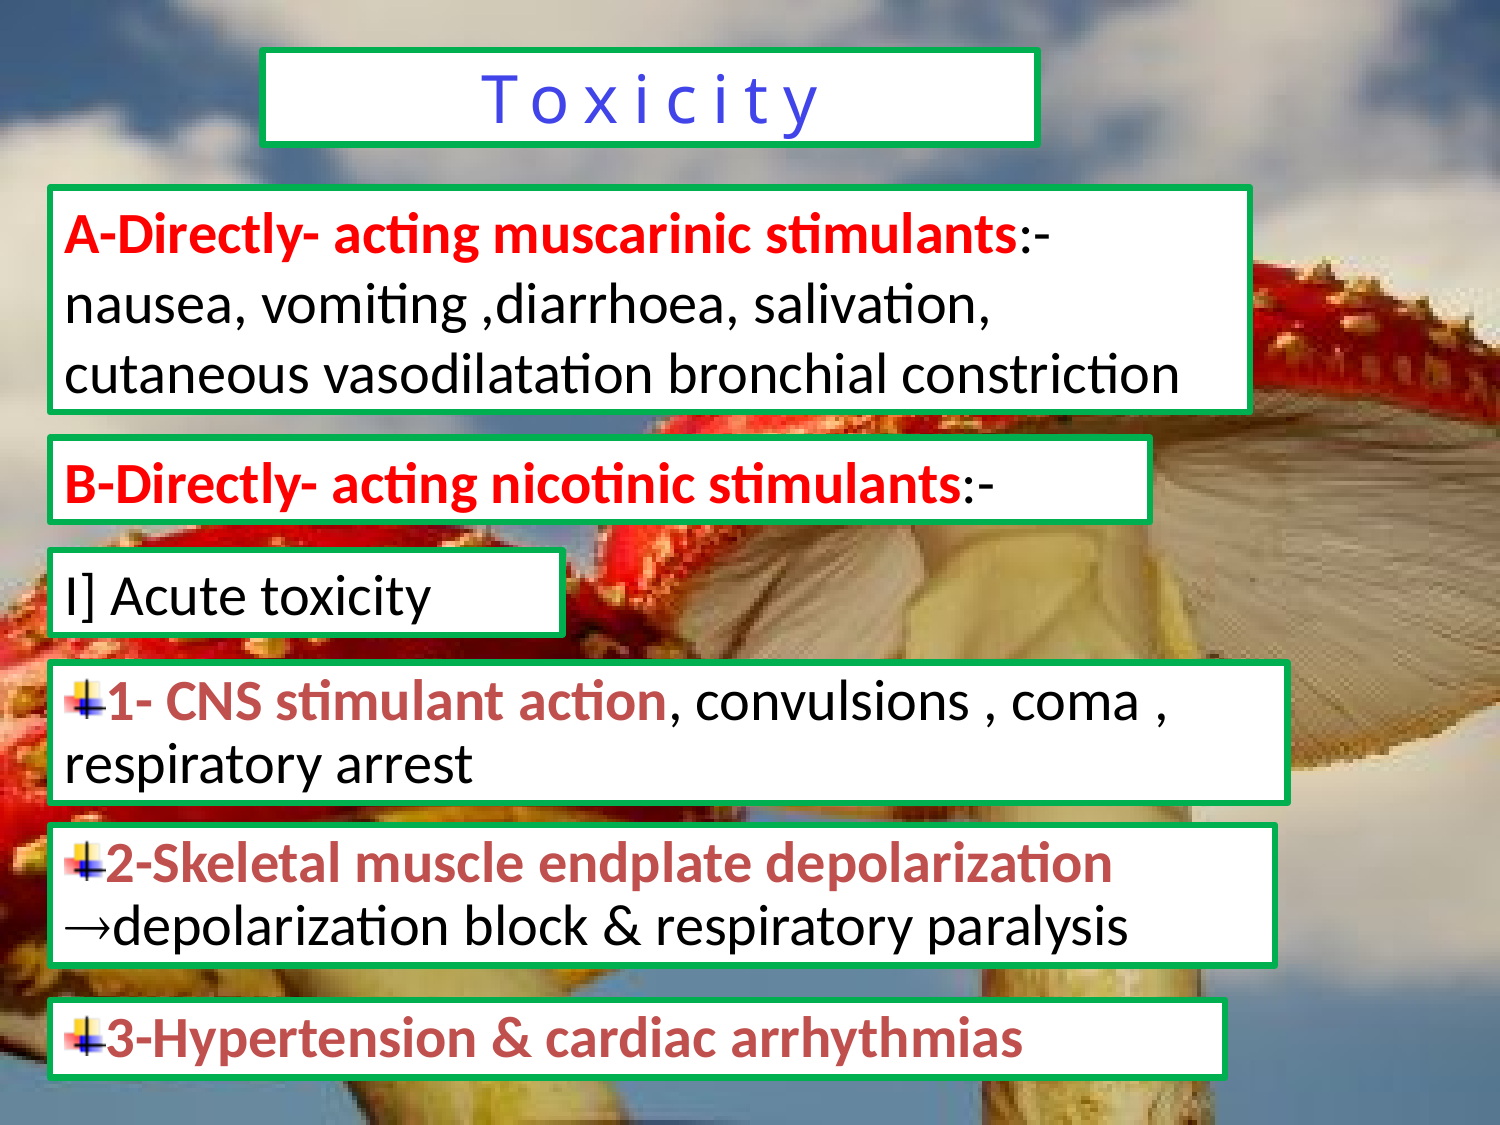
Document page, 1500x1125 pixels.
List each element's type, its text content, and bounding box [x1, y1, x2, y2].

text_box 1- CNS stimulant action, convulsions , coma , respiratory arrest [50, 662, 1288, 804]
text_box 2-Skeletal muscle endplate depolarization depolarization block & respiratory paralysis [50, 824, 1275, 966]
text_box Toxicity [262, 49, 1038, 145]
text_box B-Directly- acting nicotinic stimulants:- [50, 437, 1150, 523]
text_box I] Acute toxicity [49, 549, 563, 635]
text_box 3-Hypertension & cardiac arrhythmias [50, 999, 1225, 1078]
text_box A-Directly- acting muscarinic stimulants:- nausea, vomiting ,diarrhoea, salivation, cutaneous vasodilatation bronchial constriction [49, 187, 1250, 413]
picture [0, 0, 1500, 1125]
